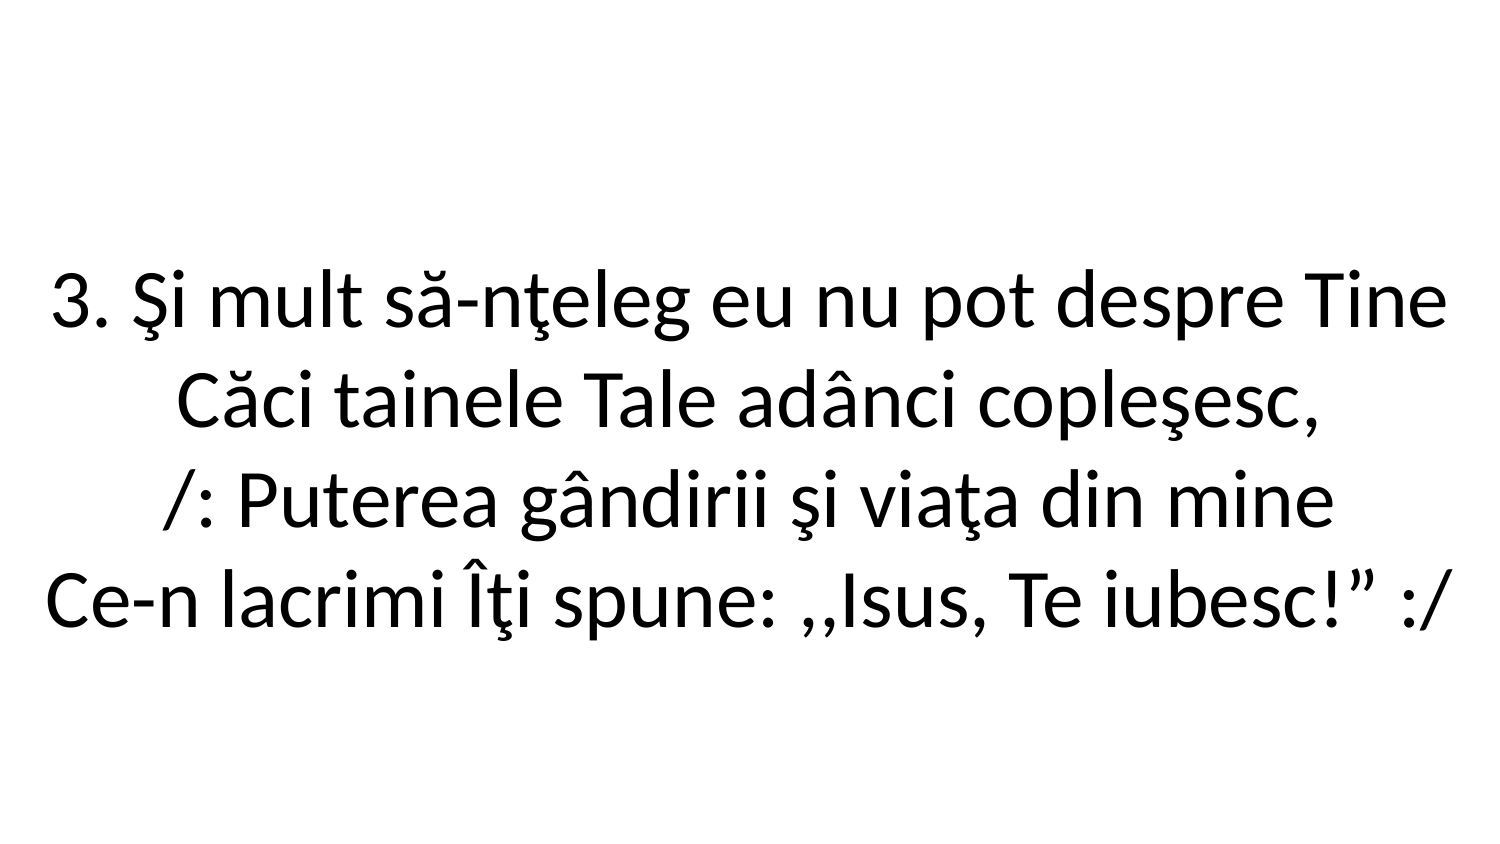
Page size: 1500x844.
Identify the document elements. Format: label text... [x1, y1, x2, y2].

text_box 3. Şi mult să-nţeleg eu nu pot despre Tine Căci tainele Tale adânci copleşesc, /: Puterea gândirii şi viaţa din mine Ce-n lacrimi Îţi spune: ,,Isus, Te iubesc!” :/ [31, 192, 1469, 652]
